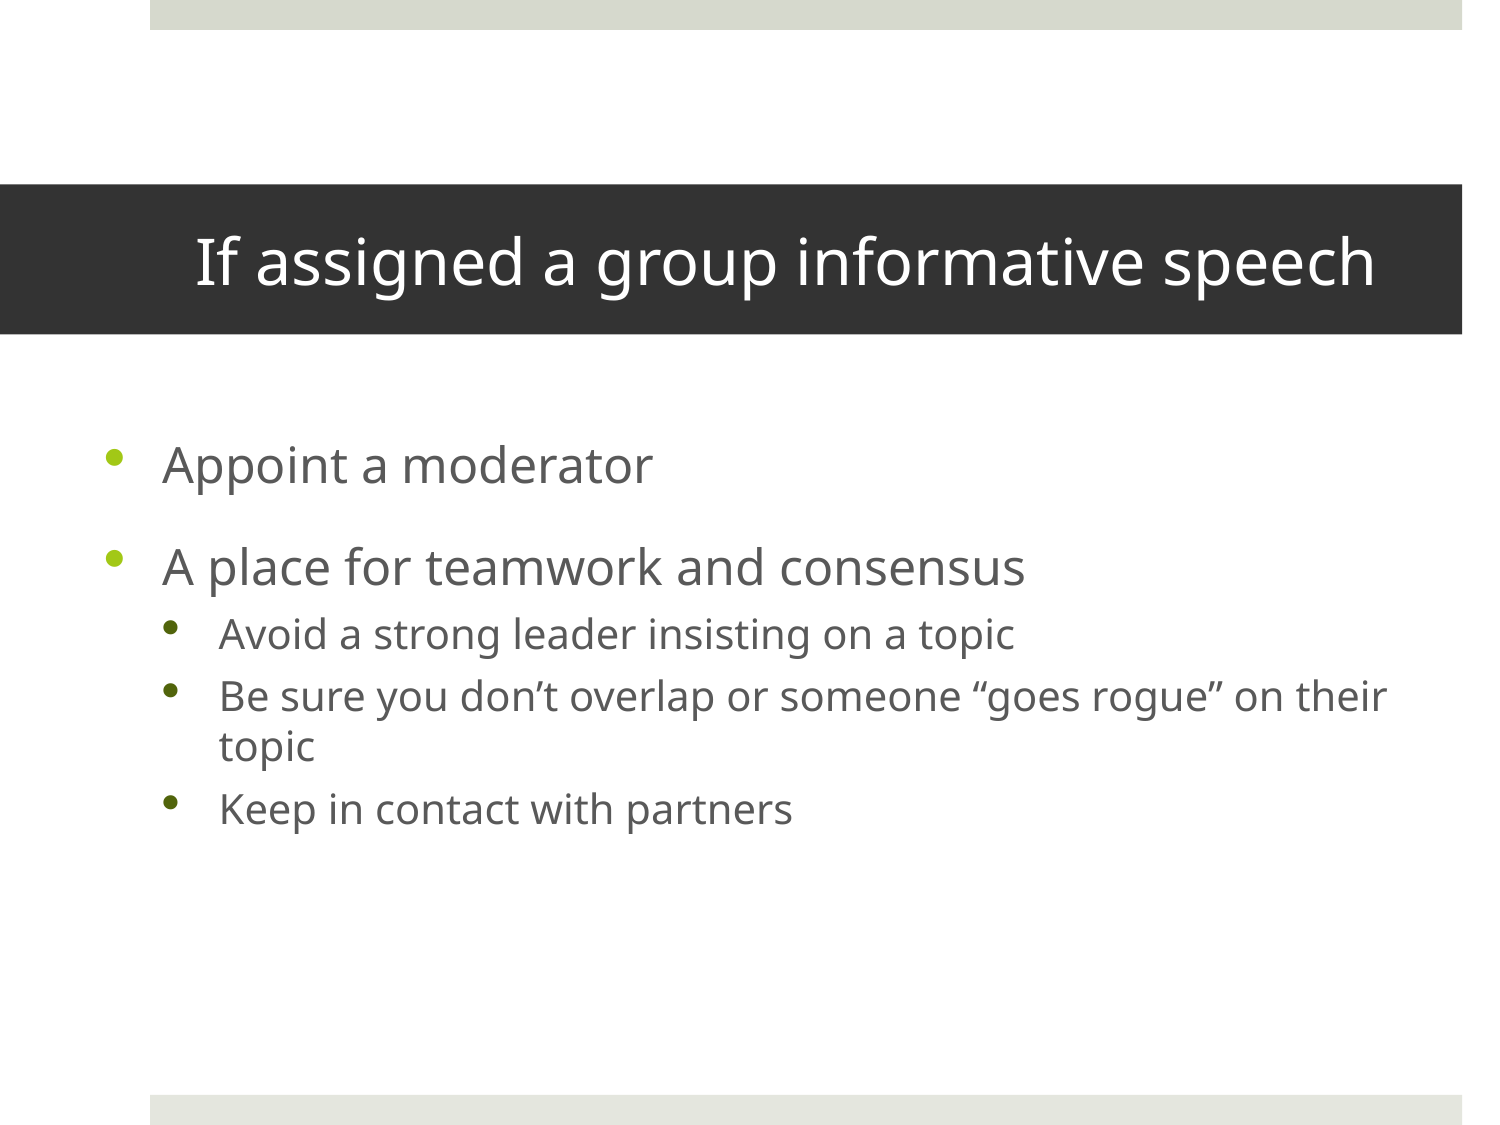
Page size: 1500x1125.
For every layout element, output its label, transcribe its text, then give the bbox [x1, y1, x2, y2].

list Appoint a moderator A place for teamwork and consensus Avoid a strong leader insisting on a topic Be sure you don’t overlap or someone “goes rogue” on their topic Keep in contact with partners [91, 425, 1432, 1028]
title If assigned a group informative speech [0, 184, 1463, 335]
